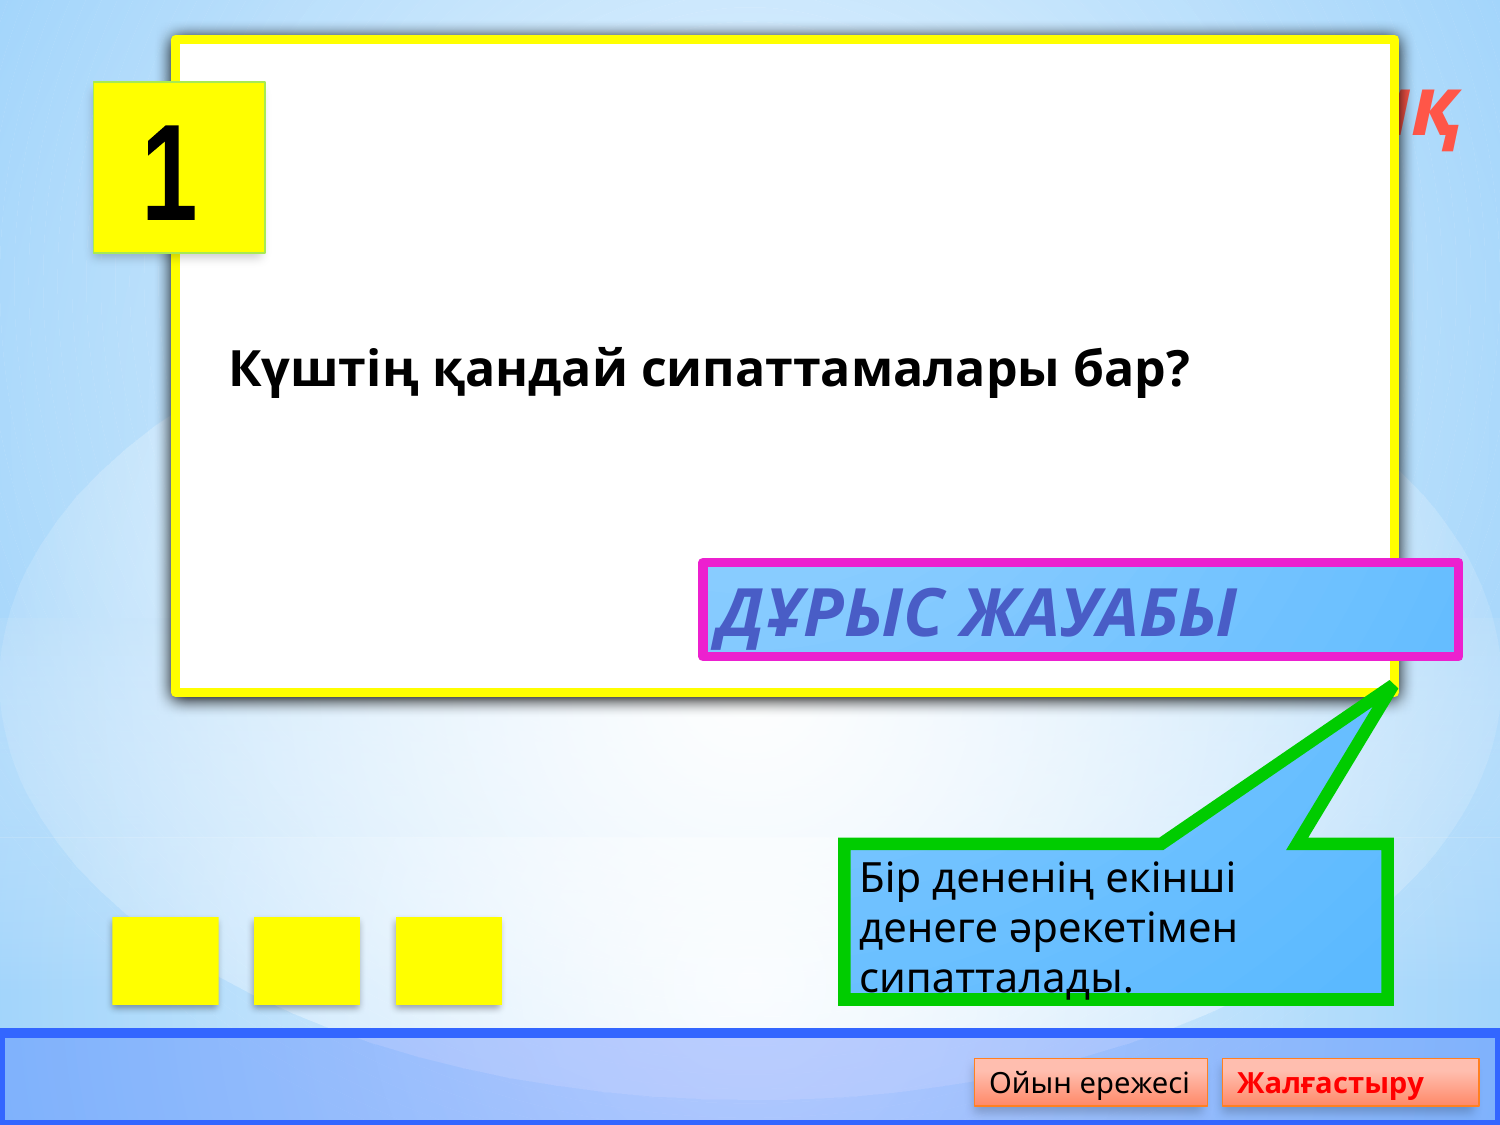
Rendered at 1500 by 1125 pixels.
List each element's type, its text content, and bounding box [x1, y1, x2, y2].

text_box Дұрыс жауабы [702, 561, 1460, 658]
list Күштің қандай сипаттамалары бар? [174, 38, 1396, 694]
text_box [395, 916, 503, 1006]
title Назар сал! Сұрақ [1410, 45, 1500, 185]
text_box [93, 81, 266, 254]
text_box [0, 1033, 1500, 1125]
text_box Жалғастыру [1222, 1058, 1480, 1107]
text_box Ойын ережесі [974, 1058, 1208, 1107]
text_box [111, 916, 219, 1006]
text_box [253, 916, 361, 1006]
text_box Бір дененің екінші денеге әрекетімен сипатталады. [844, 685, 1394, 1000]
